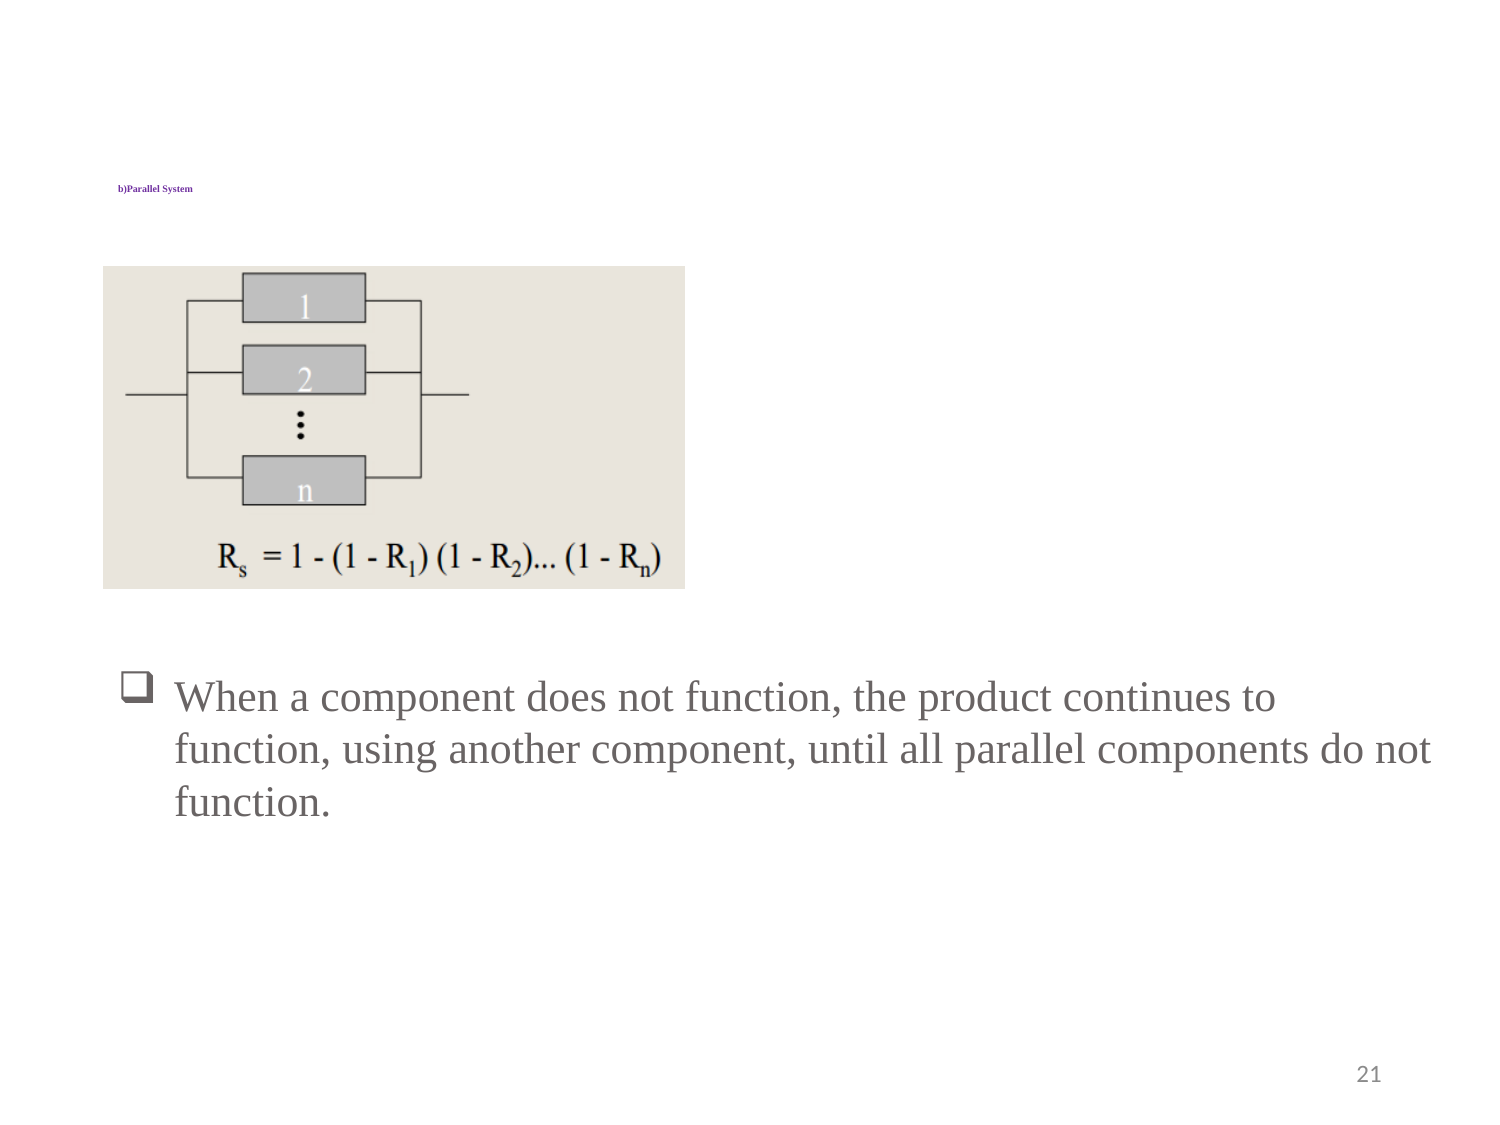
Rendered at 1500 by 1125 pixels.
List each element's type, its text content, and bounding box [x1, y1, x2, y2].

text_box When a component does not function, the product continues to function, using another component, until all parallel components do not function. [103, 607, 1461, 923]
title b)Parallel System [103, 140, 1397, 240]
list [103, 266, 685, 589]
slide_number 21 [1059, 1042, 1397, 1103]
